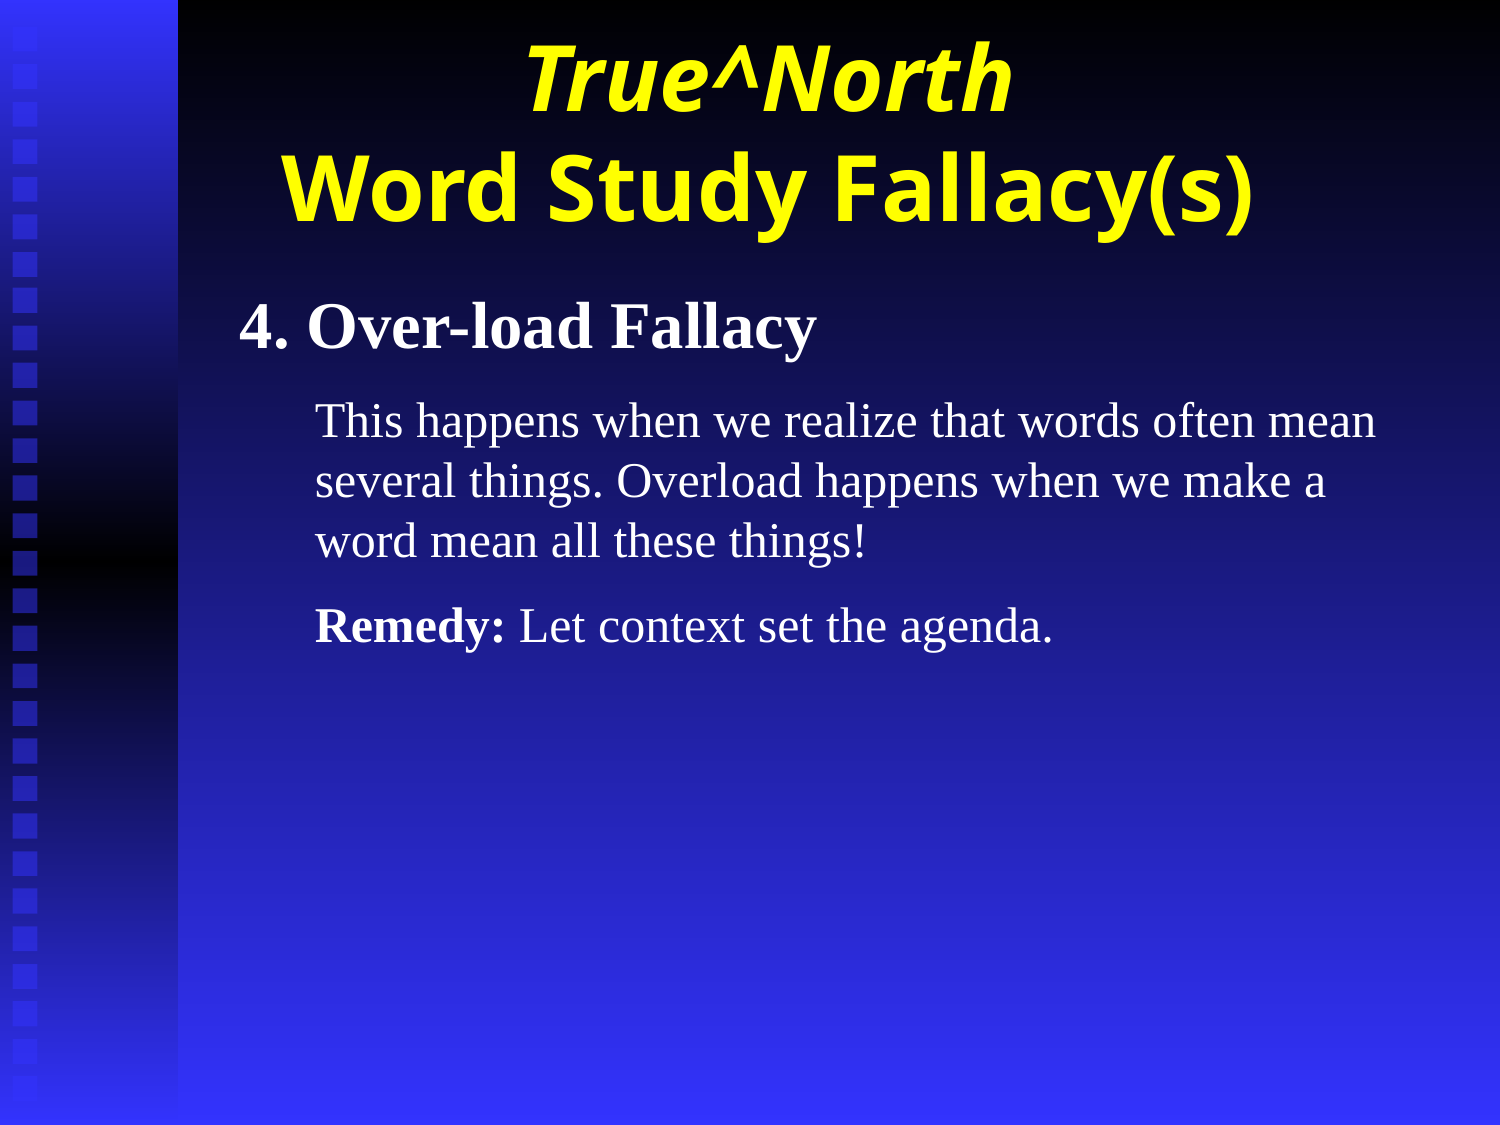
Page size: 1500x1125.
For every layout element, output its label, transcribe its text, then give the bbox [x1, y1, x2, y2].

text_box 4. Over-load Fallacy This happens when we realize that words often mean several things. Overload happens when we make a word mean all these things! Remedy: Let context set the agenda. [224, 274, 1413, 660]
title True^North Word Study Fallacy(s) [87, 112, 1450, 238]
